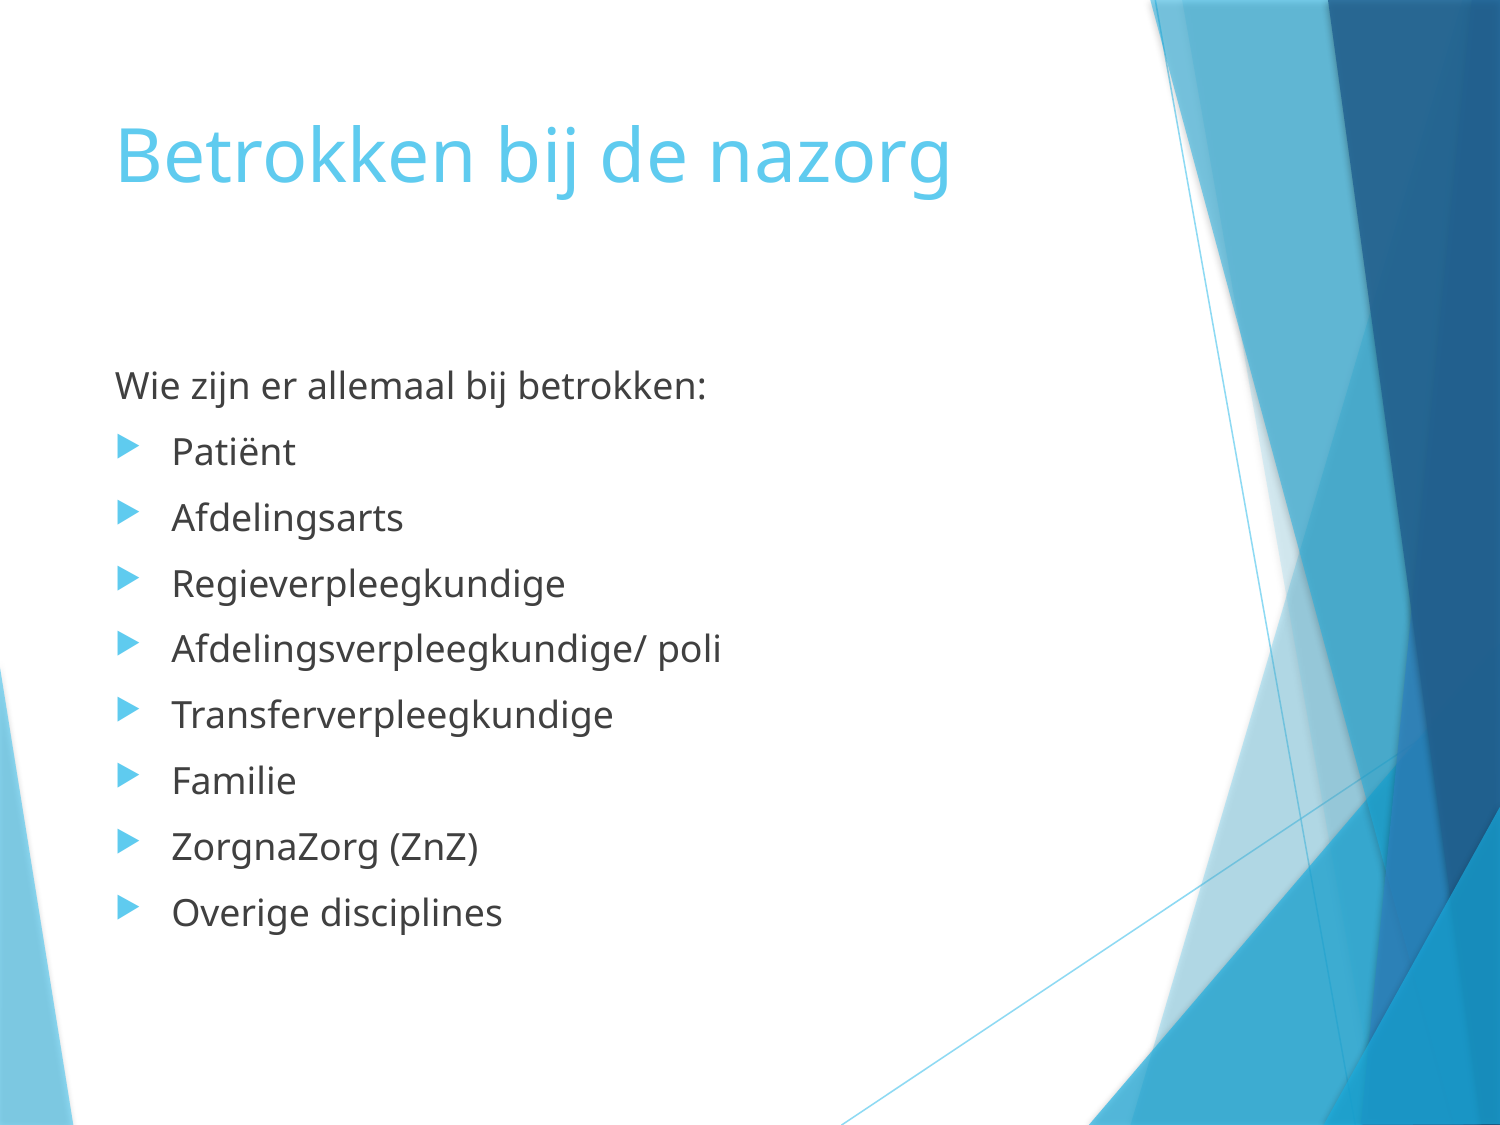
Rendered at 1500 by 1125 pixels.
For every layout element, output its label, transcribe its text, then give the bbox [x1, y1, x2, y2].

title Betrokken bij de nazorg [99, 99, 1142, 317]
list Wie zijn er allemaal bij betrokken: Patiënt Afdelingsarts Regieverpleegkundige Afdelingsverpleegkundige/ poli Transferverpleegkundige Familie ZorgnaZorg (ZnZ) Overige disciplines [99, 354, 1142, 992]
